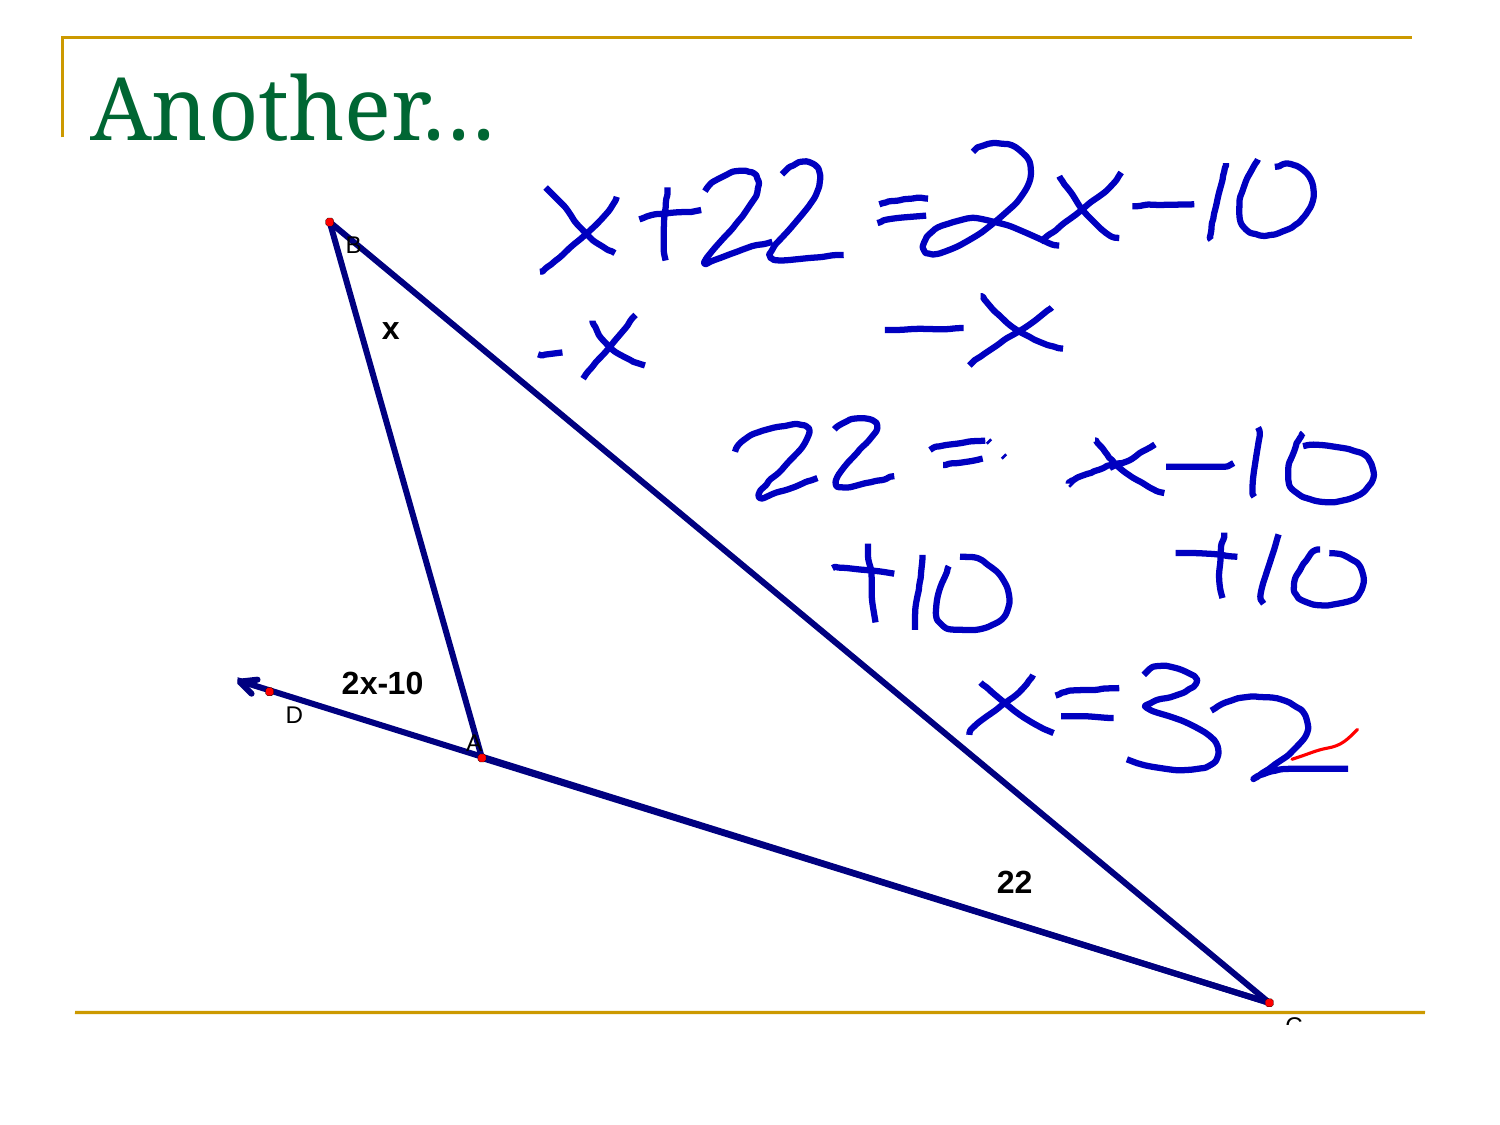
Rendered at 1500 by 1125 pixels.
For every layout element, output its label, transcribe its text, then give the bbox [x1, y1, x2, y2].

text_box [1058, 175, 1081, 198]
text_box [1239, 159, 1315, 200]
text_box [1091, 172, 1122, 198]
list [237, 199, 1314, 1026]
text_box [704, 169, 760, 198]
text_box [1318, 444, 1375, 504]
text_box [1318, 755, 1349, 770]
text_box [1216, 163, 1227, 198]
text_box [665, 187, 669, 198]
text_box [781, 160, 822, 198]
title Another… [74, 45, 1426, 233]
text_box [972, 142, 1032, 198]
text_box [1318, 548, 1365, 607]
